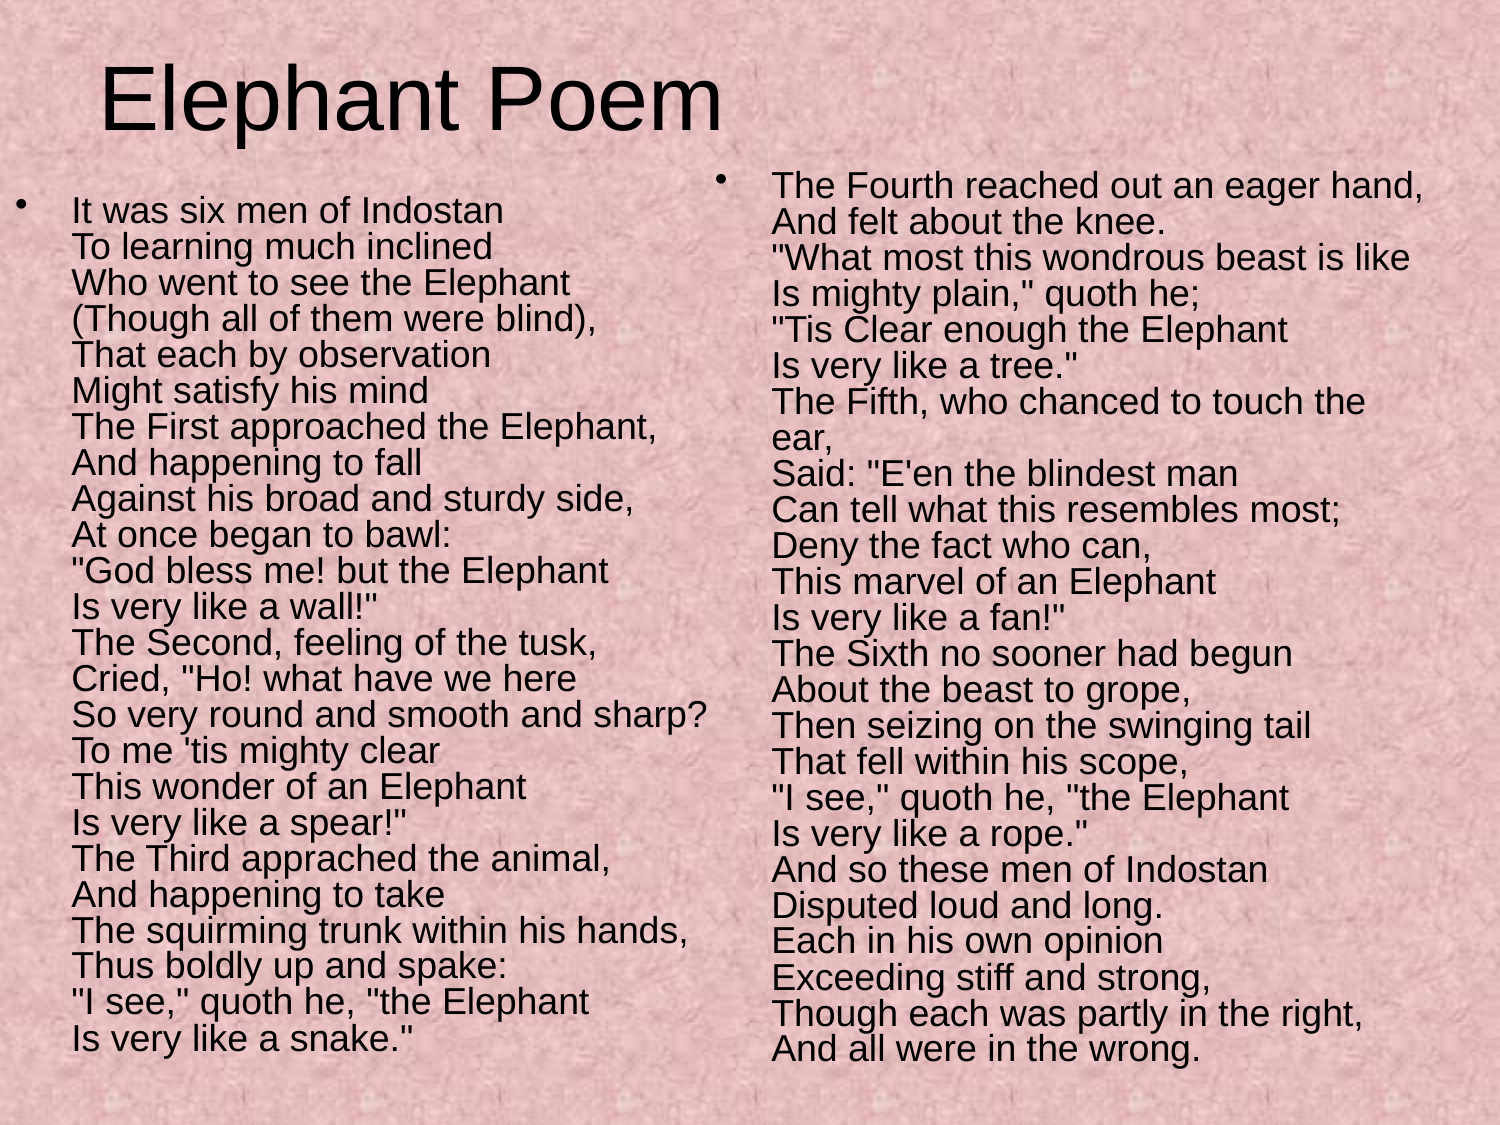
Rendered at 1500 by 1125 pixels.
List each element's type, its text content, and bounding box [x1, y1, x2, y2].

title Elephant Poem [62, 24, 763, 163]
list The Fourth reached out an eager hand, And felt about the knee. "What most this wondrous beast is like Is mighty plain," quoth he; "Tis Clear enough the Elephant Is very like a tree." The Fifth, who chanced to touch the ear, Said: "E'en the blindest man Can tell what this resembles most; Deny the fact who can, This marvel of an Elephant Is very like a fan!" The Sixth no sooner had begun About the beast to grope, Then seizing on the swinging tail That fell within his scope, "I see," quoth he, "the Elephant Is very like a rope." And so these men of Indostan Disputed loud and long. Each in his own opinion Exceeding stiff and strong, Though each was partly in the right, And all were in the wrong. [699, 162, 1451, 1063]
list It was six men of Indostan To learning much inclined Who went to see the Elephant (Though all of them were blind), That each by observation Might satisfy his mind The First approached the Elephant, And happening to fall Against his broad and sturdy side, At once began to bawl: "God bless me! but the Elephant Is very like a wall!" The Second, feeling of the tusk, Cried, "Ho! what have we here So very round and smooth and sharp? To me 'tis mighty clear This wonder of an Elephant Is very like a spear!" The Third apprached the animal, And happening to take The squirming trunk within his hands, Thus boldly up and spake: "I see," quoth he, "the Elephant Is very like a snake." [0, 187, 699, 1013]
picture [0, 0, 1500, 1125]
